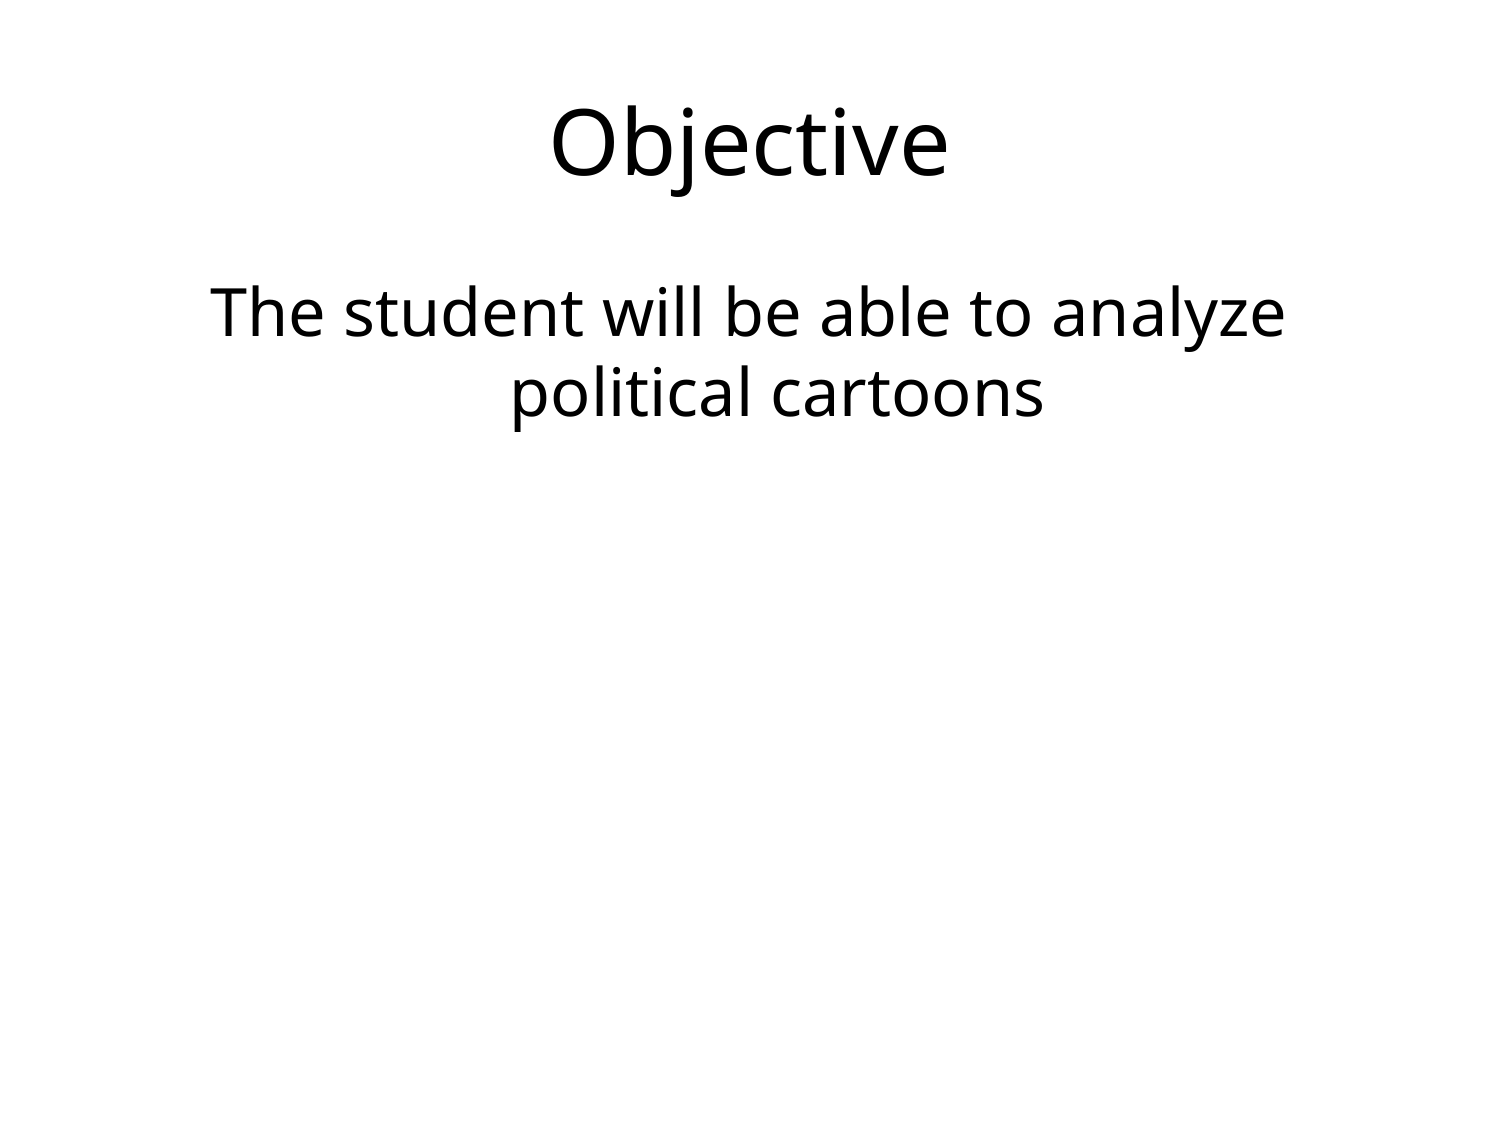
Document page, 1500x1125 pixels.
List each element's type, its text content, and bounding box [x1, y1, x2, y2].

title Objective [75, 45, 1425, 233]
list The student will be able to analyze political cartoons [75, 262, 1425, 500]
